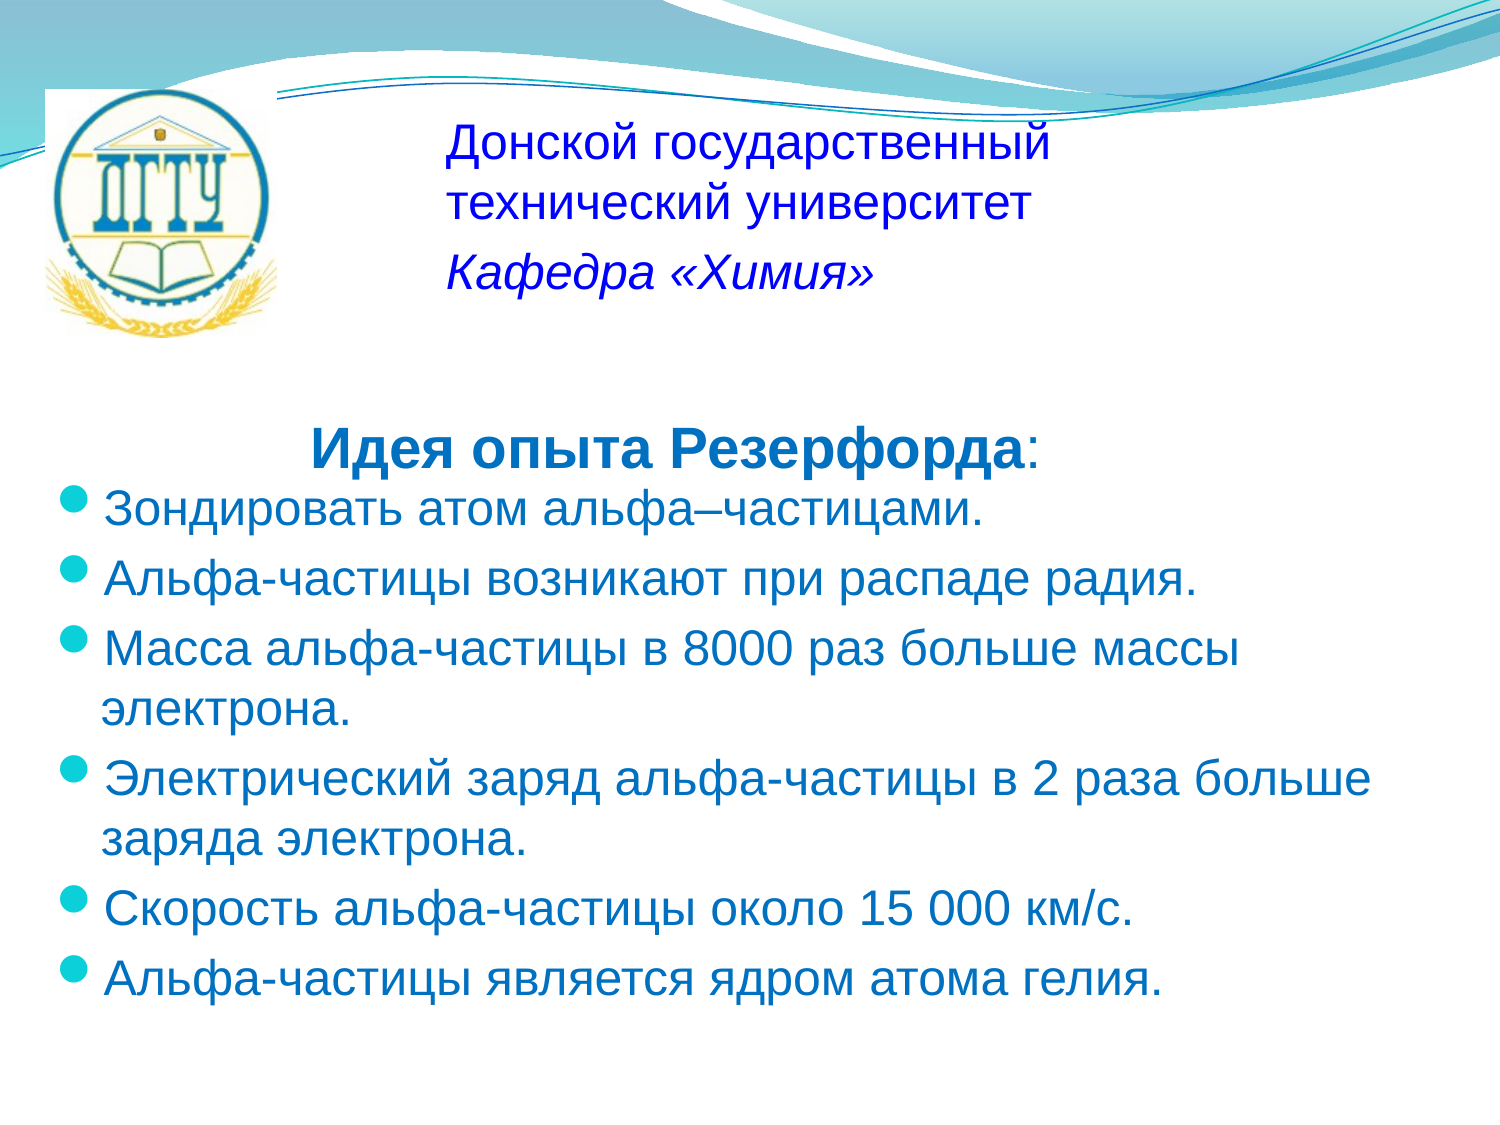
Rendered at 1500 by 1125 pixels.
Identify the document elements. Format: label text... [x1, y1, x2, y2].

picture [45, 89, 277, 339]
text_box Донской государственный технический университет Кафедра «Химия» [430, 101, 1181, 307]
title Идея опыта Резерфорда: [112, 349, 1240, 467]
list Зондировать атом альфа–частицами. Альфа-частицы возникают при распаде радия. Масса альфа-частицы в 8000 раз больше массы электрона. Электрический заряд альфа-частицы в 2 раза больше заряда электрона. Скорость альфа-частицы около 15 000 км/с. Альфа-частицы является ядром атома гелия. [40, 467, 1400, 1071]
